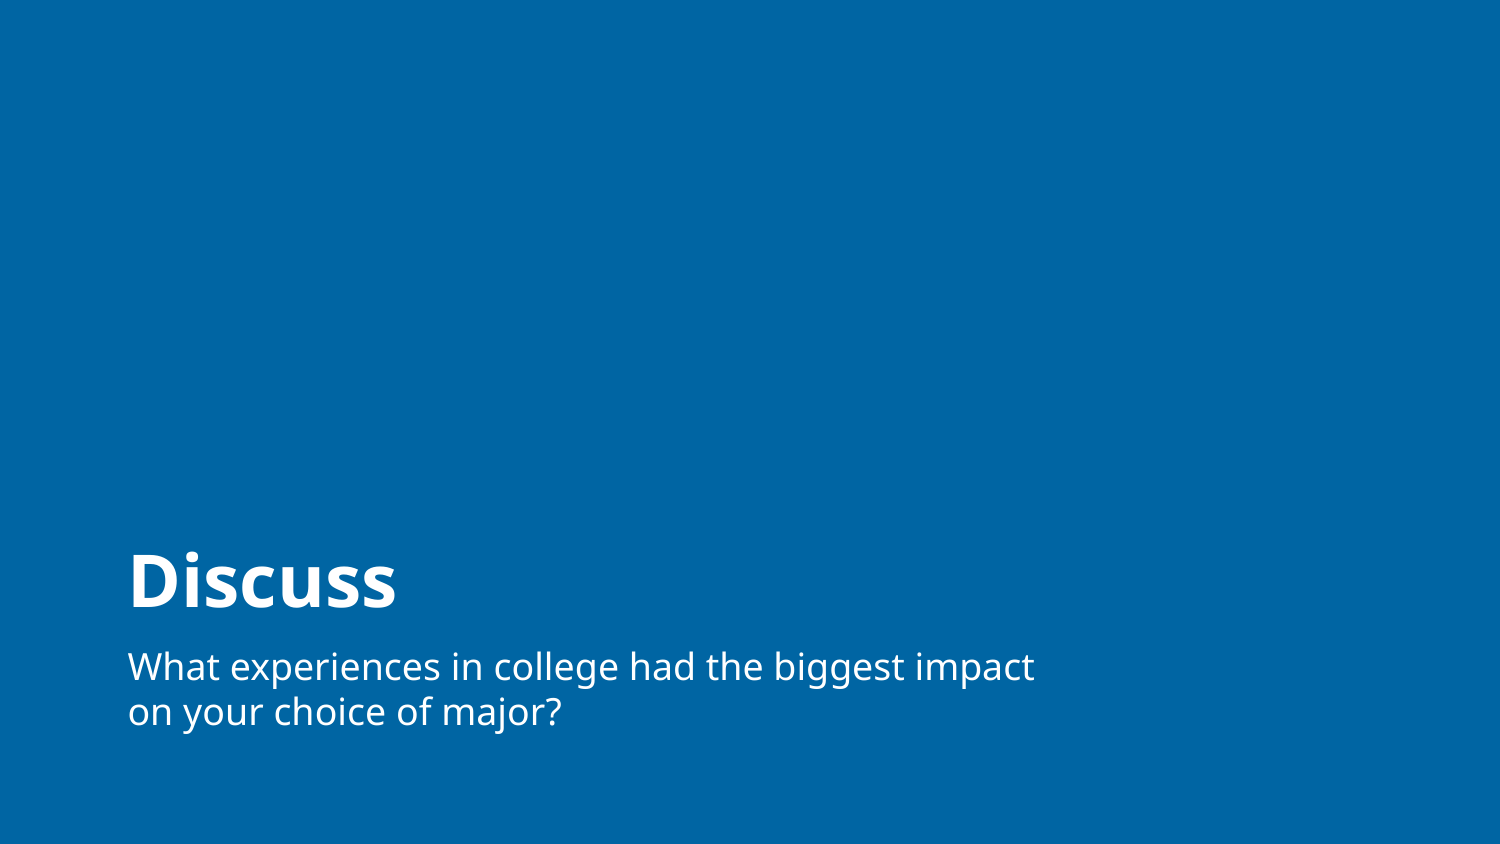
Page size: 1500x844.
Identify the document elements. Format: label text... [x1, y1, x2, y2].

subtitle What experiences in college had the biggest impact on your choice of major? [112, 628, 1068, 758]
title Discuss [112, 447, 1068, 628]
